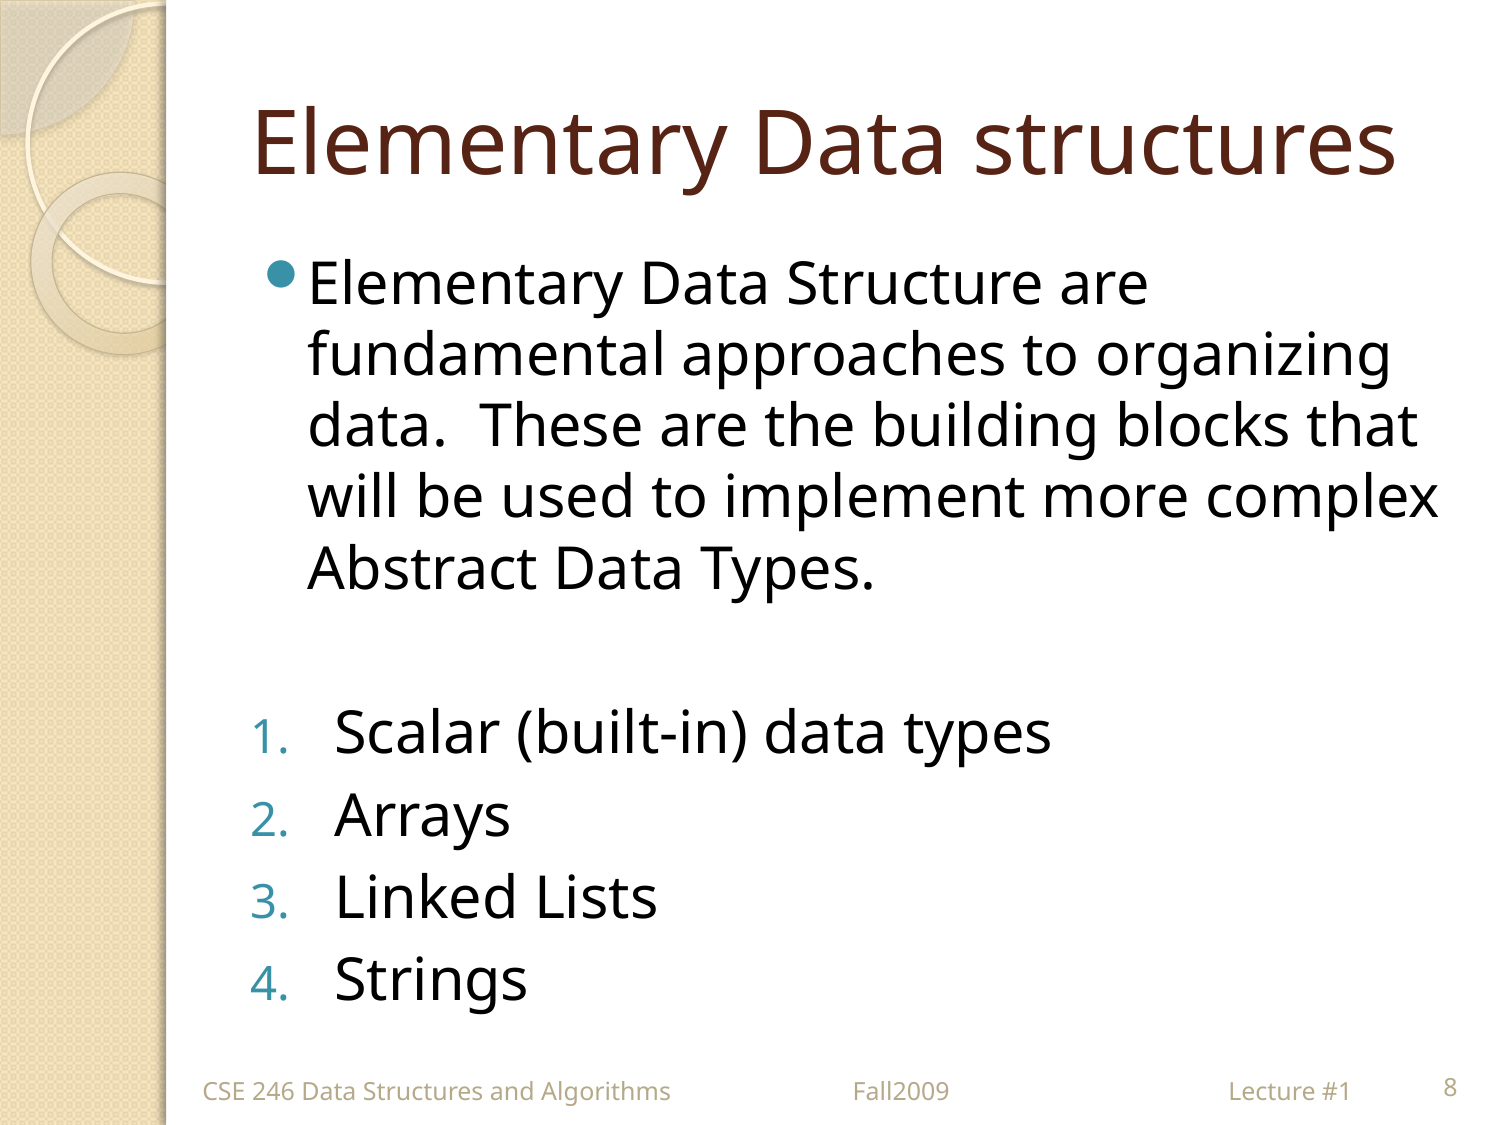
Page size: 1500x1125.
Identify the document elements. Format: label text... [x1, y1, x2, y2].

list Elementary Data Structure are fundamental approaches to organizing data. These are the building blocks that will be used to implement more complex Abstract Data Types. Scalar (built-in) data types Arrays Linked Lists Strings [235, 237, 1466, 1025]
footer CSE 246 Data Structures and Algorithms Fall2009 Lecture #1 [187, 1034, 1413, 1113]
title Elementary Data structures [235, 45, 1466, 233]
slide_number 8 [1413, 1034, 1488, 1113]
